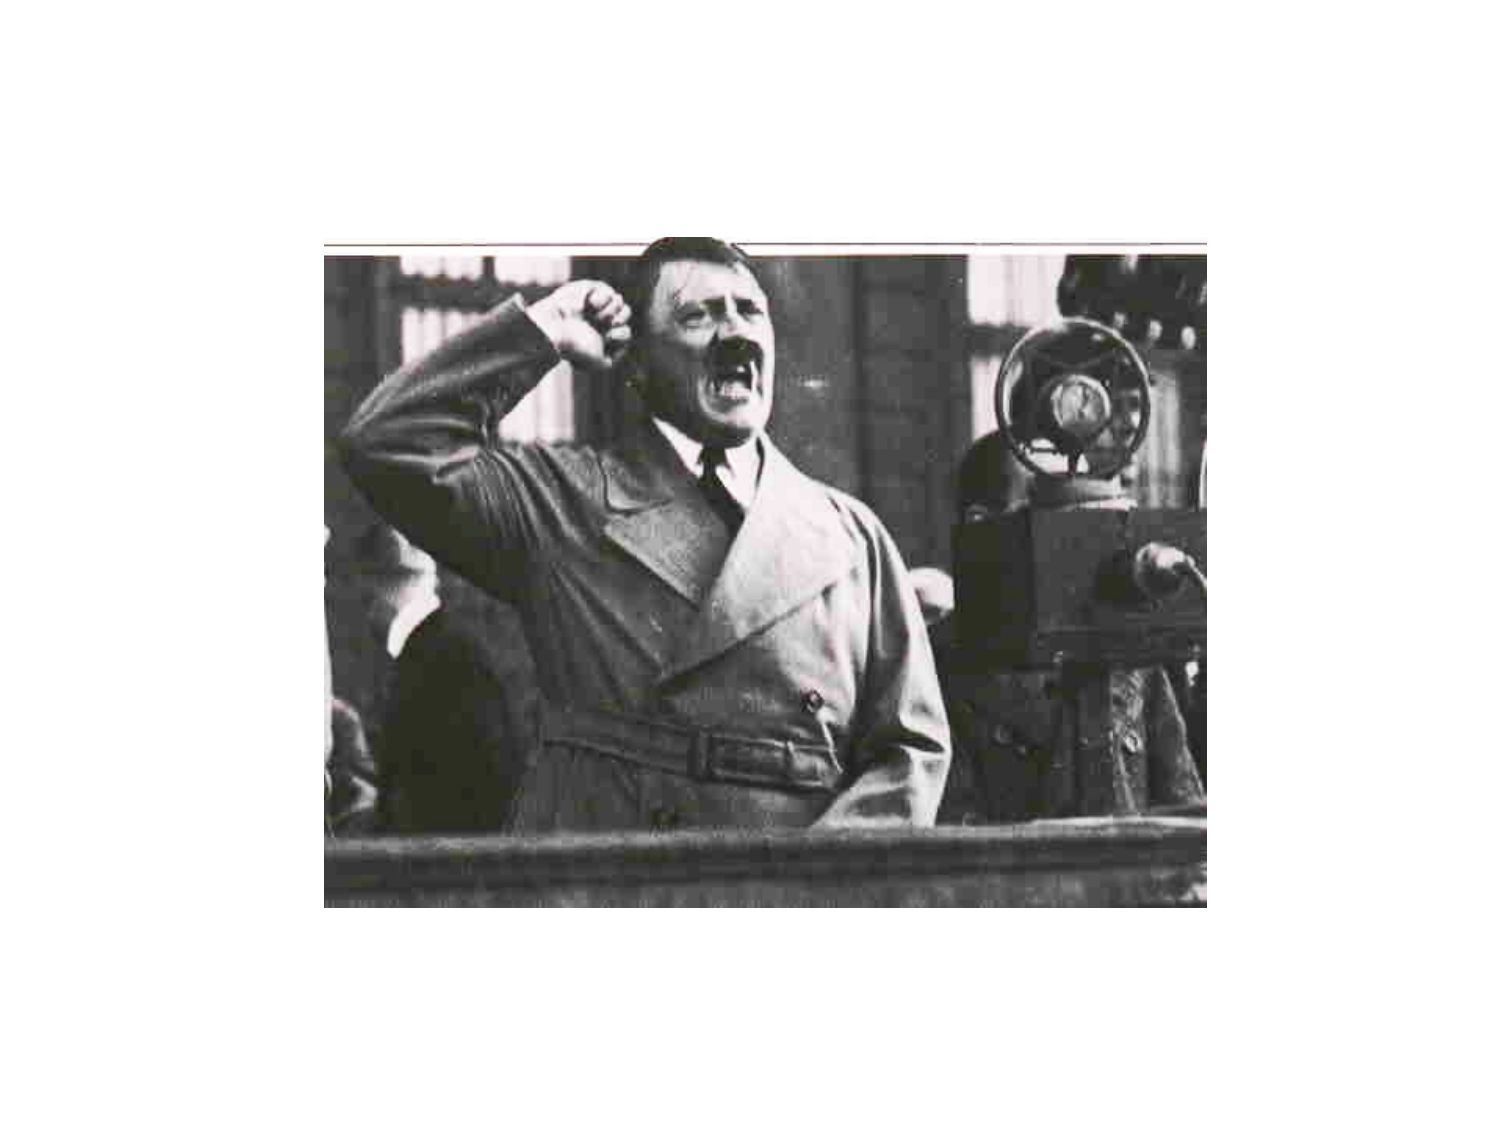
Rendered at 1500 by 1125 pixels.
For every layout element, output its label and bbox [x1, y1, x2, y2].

picture [324, 237, 1207, 909]
